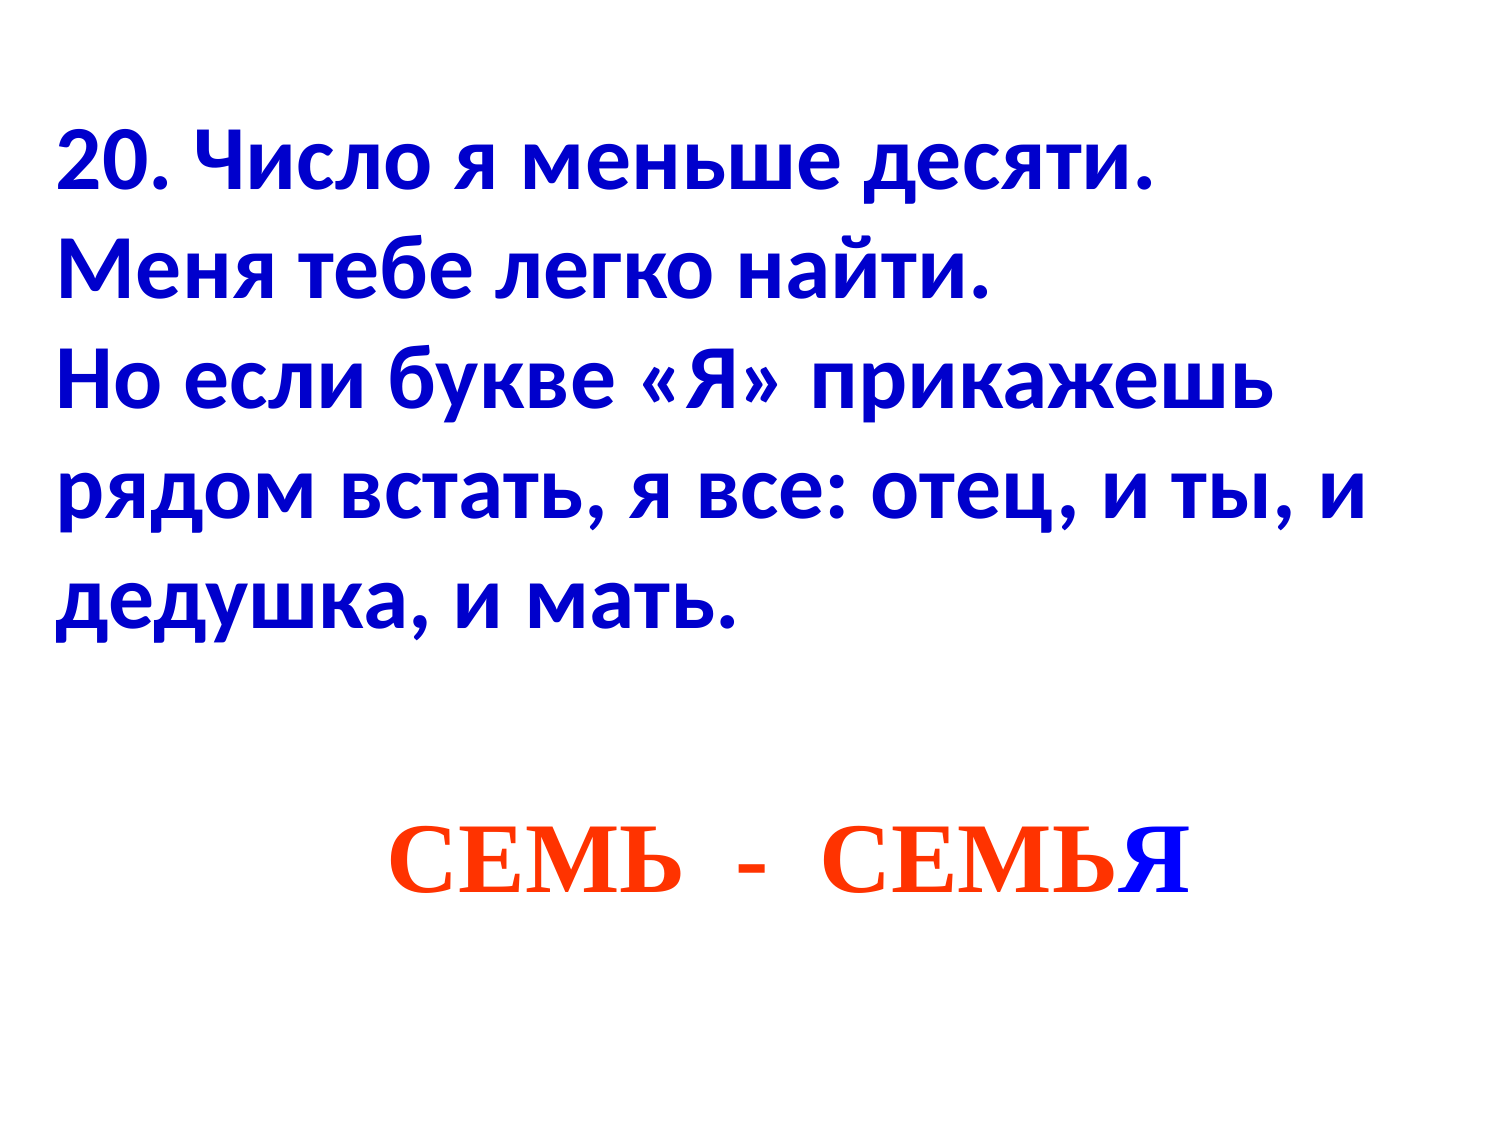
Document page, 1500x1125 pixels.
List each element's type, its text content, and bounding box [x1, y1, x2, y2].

text_box 20. Число я меньше десяти. Меня тебе легко найти. Но если букве «Я» прикажешь рядом встать, я все: отец, и ты, и дедушка, и мать. [41, 90, 1388, 855]
text_box СЕМЬ - СЕМЬЯ [371, 784, 1223, 920]
